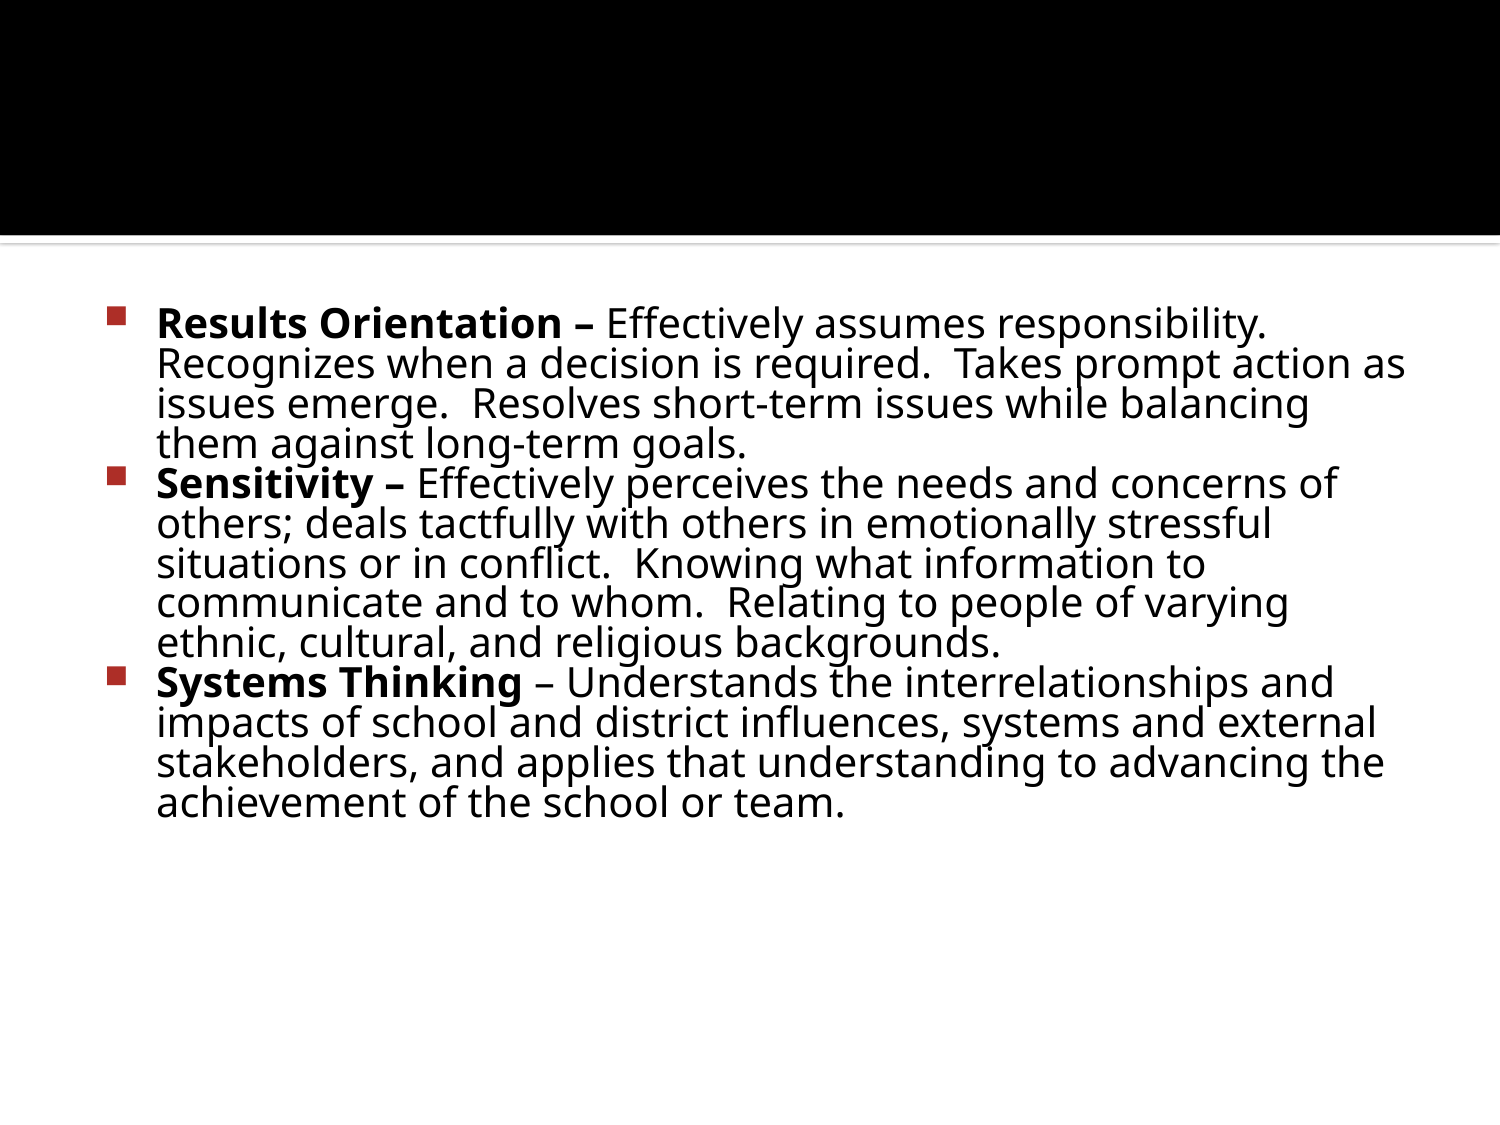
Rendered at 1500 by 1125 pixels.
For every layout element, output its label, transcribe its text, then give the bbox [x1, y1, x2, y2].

list Results Orientation – Effectively assumes responsibility. Recognizes when a decision is required. Takes prompt action as issues emerge. Resolves short-term issues while balancing them against long-term goals. Sensitivity – Effectively perceives the needs and concerns of others; deals tactfully with others in emotionally stressful situations or in conflict. Knowing what information to communicate and to whom. Relating to people of varying ethnic, cultural, and religious backgrounds. Systems Thinking – Understands the interrelationships and impacts of school and district influences, systems and external stakeholders, and applies that understanding to advancing the achievement of the school or team. [75, 291, 1425, 1050]
